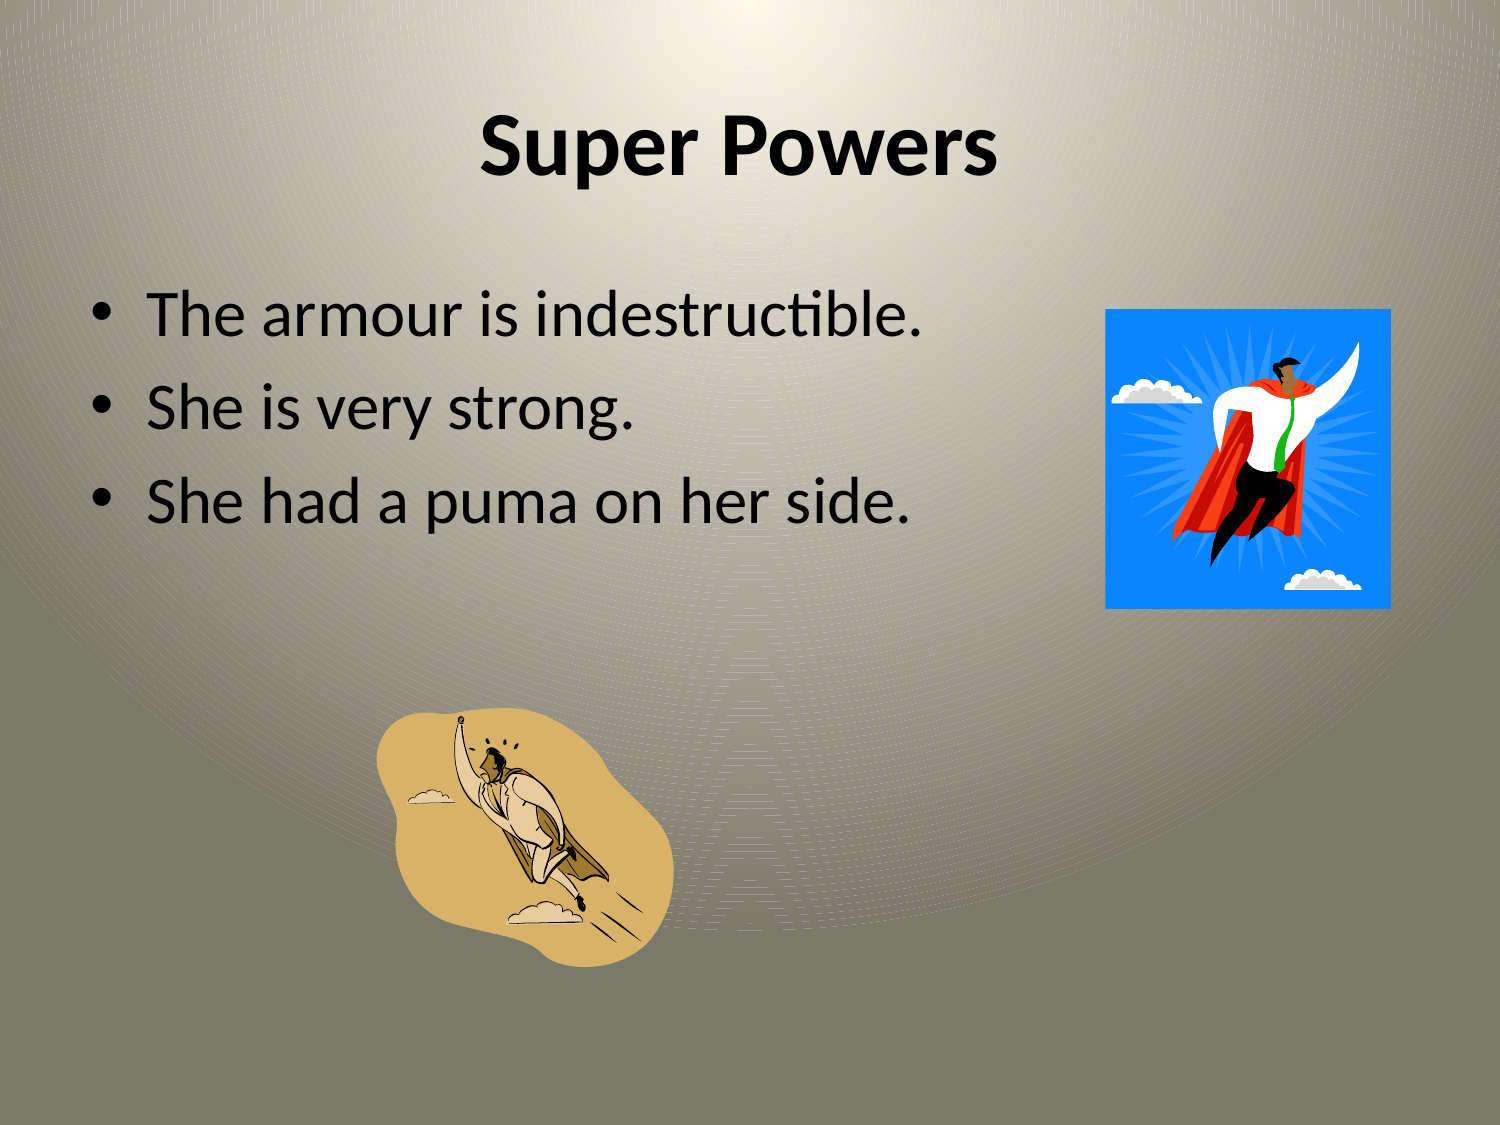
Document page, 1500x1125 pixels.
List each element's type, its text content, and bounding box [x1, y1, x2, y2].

picture [375, 707, 675, 968]
list The armour is indestructible. She is very strong. She had a puma on her side. [75, 262, 1425, 1005]
title Super Powers [75, 45, 1425, 233]
picture [1105, 308, 1392, 610]
